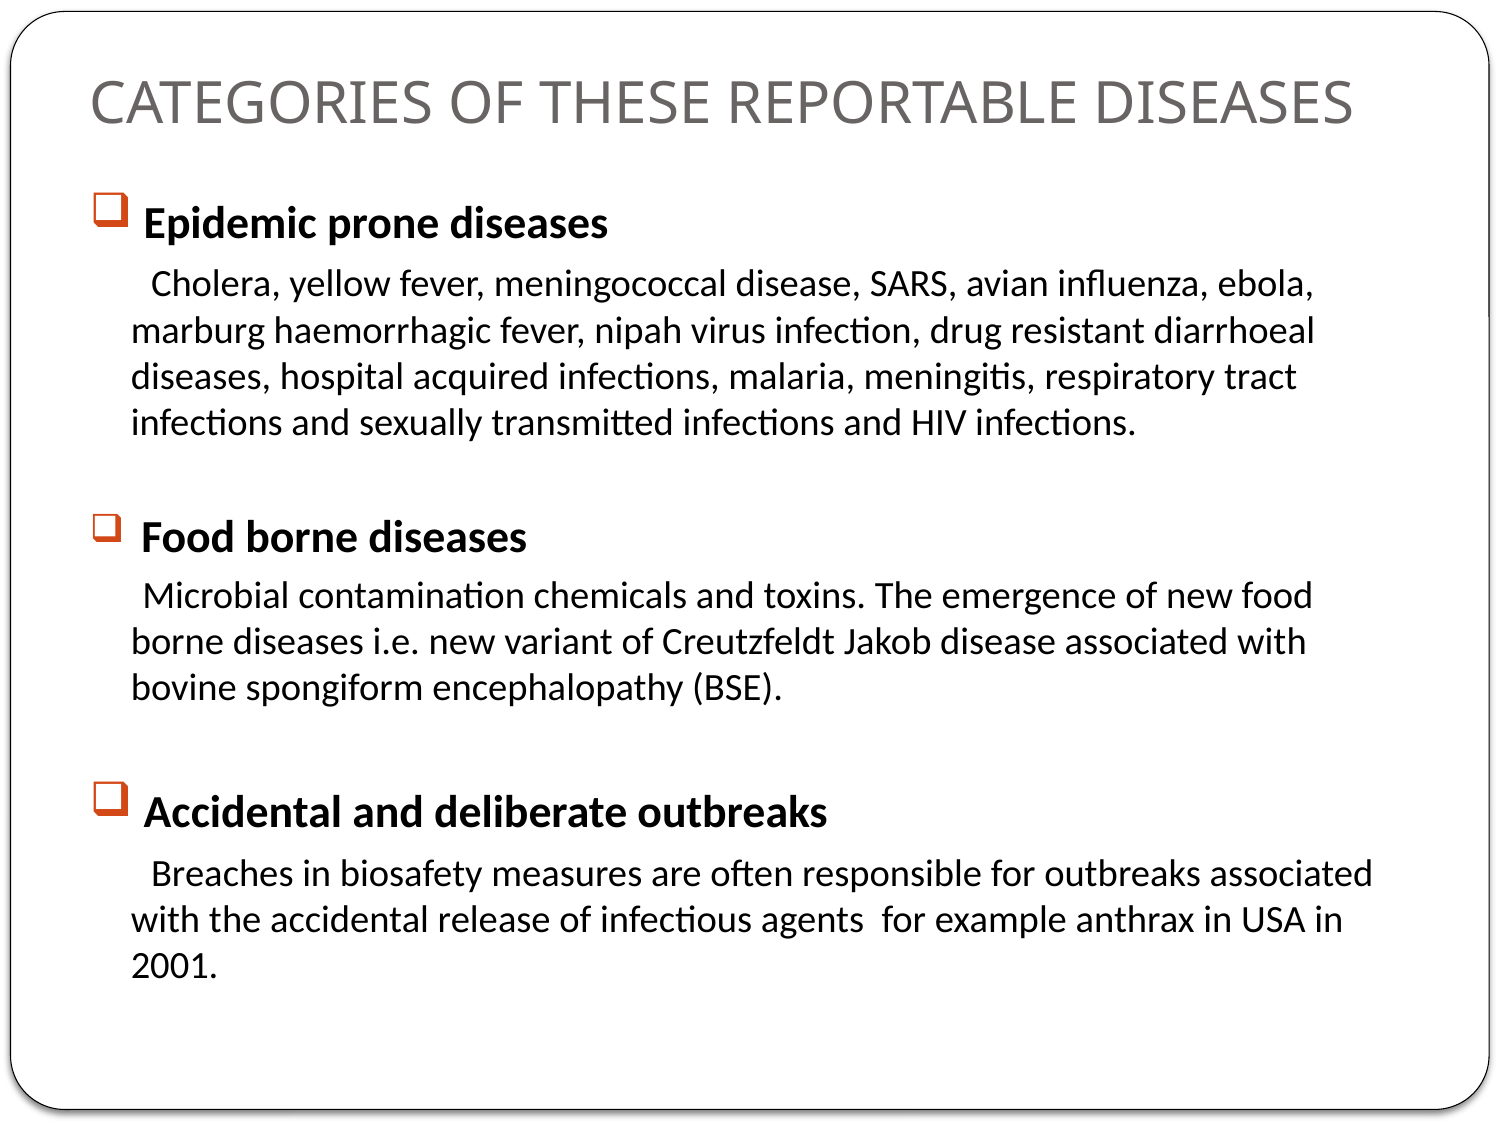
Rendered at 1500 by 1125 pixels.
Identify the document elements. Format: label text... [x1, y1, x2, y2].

title CATEGORIES OF THESE REPORTABLE DISEASES [75, 45, 1425, 150]
list Epidemic prone diseases Cholera, yellow fever, meningococcal disease, SARS, avian influenza, ebola, marburg haemorrhagic fever, nipah virus infection, drug resistant diarrhoeal diseases, hospital acquired infections, malaria, meningitis, respiratory tract infections and sexually transmitted infections and HIV infections. Food borne diseases Microbial contamination chemicals and toxins. The emergence of new food borne diseases i.e. new variant of Creutzfeldt Jakob disease associated with bovine spongiform encephalopathy (BSE). Accidental and deliberate outbreaks Breaches in biosafety measures are often responsible for outbreaks associated with the accidental release of infectious agents for example anthrax in USA in 2001. [75, 174, 1425, 1005]
